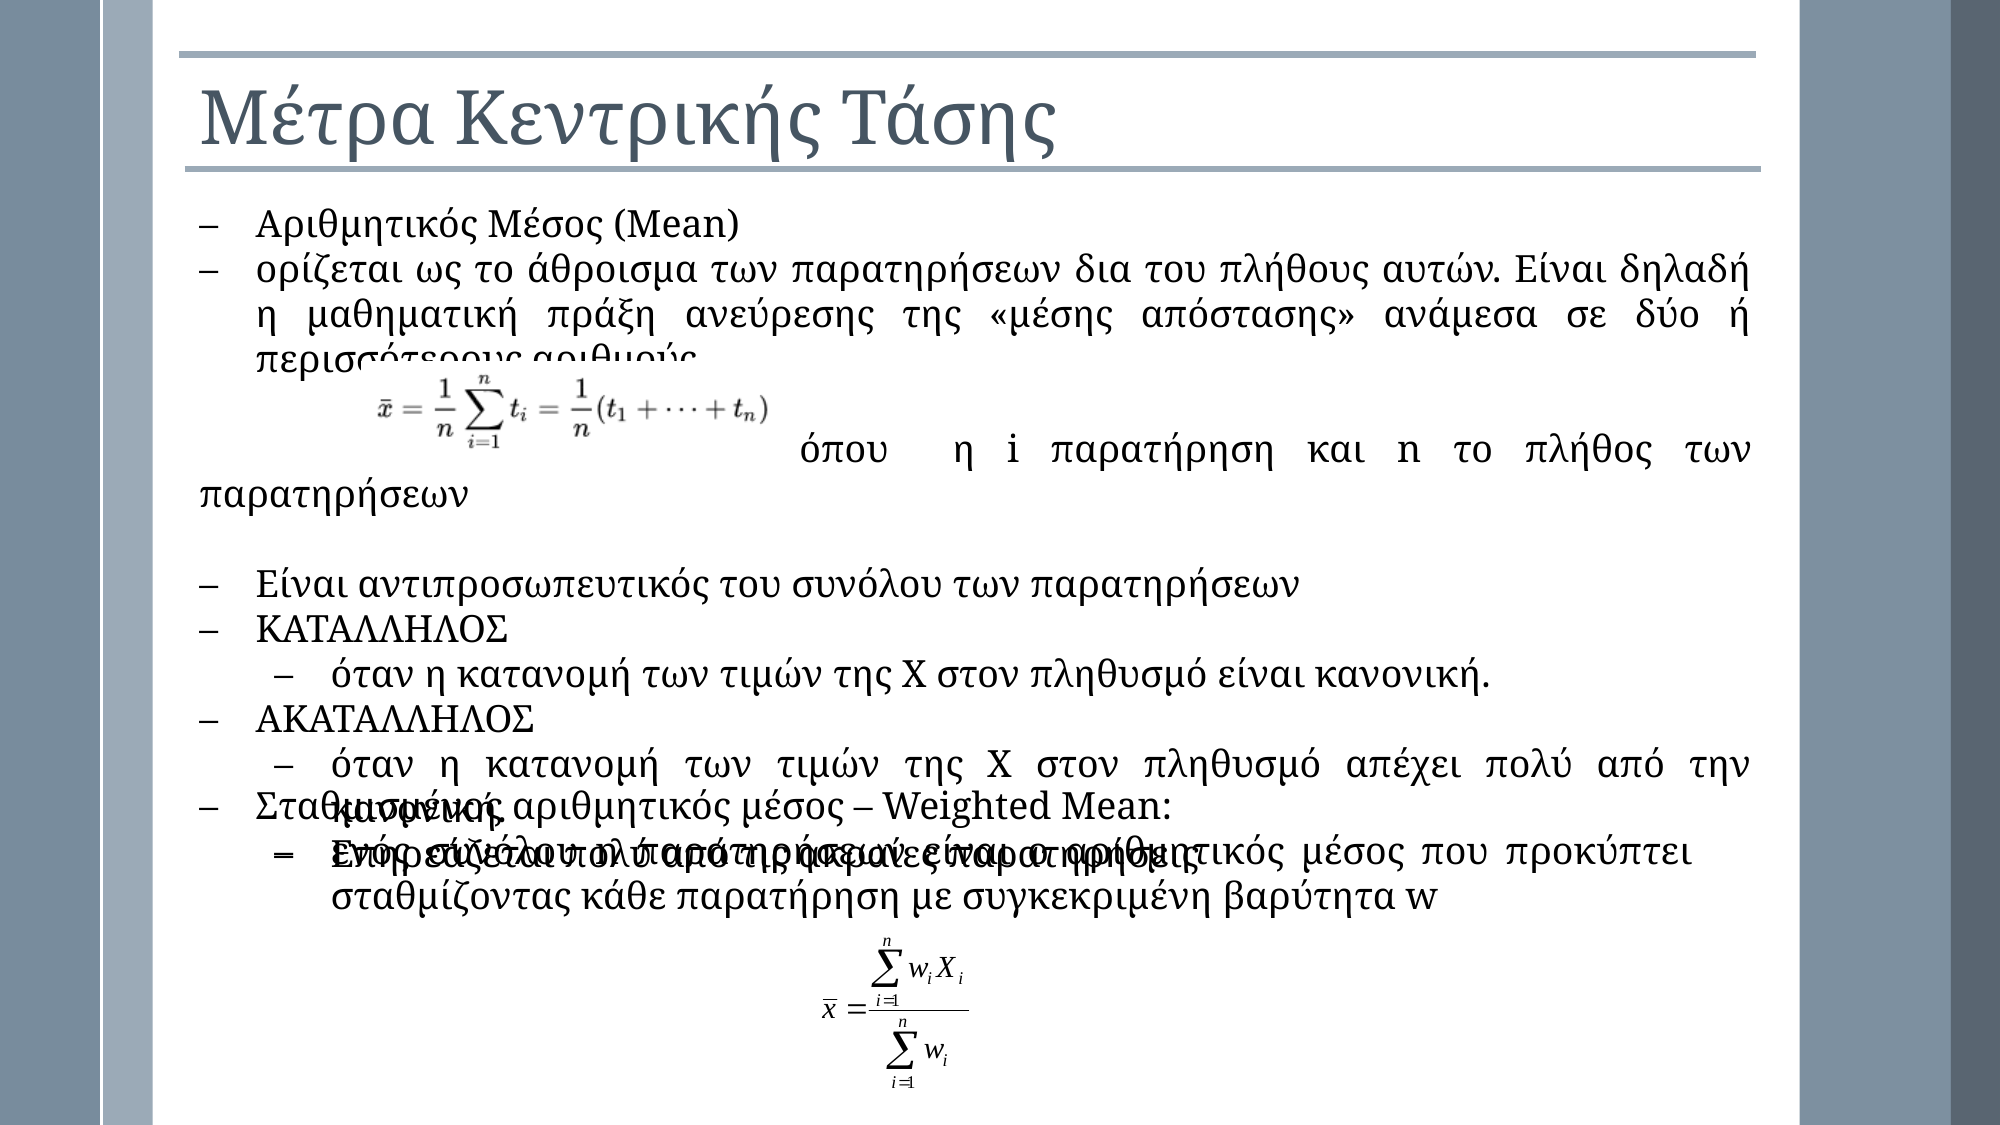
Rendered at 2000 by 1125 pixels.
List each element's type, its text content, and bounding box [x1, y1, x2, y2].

text_box Σταθμισμένος αριθμητικός μέσος – Weighted Mean: ενός συνόλου n παρατηρήσεων είναι ο αριθμητικός μέσος που προκύπτει σταθμίζοντας κάθε παρατήρηση με συγκεκριμένη βαρύτητα w [184, 775, 1709, 925]
picture [361, 361, 776, 464]
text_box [816, 926, 975, 1095]
text_box Μέτρα Κεντρικής Τάσης [184, 62, 1756, 167]
